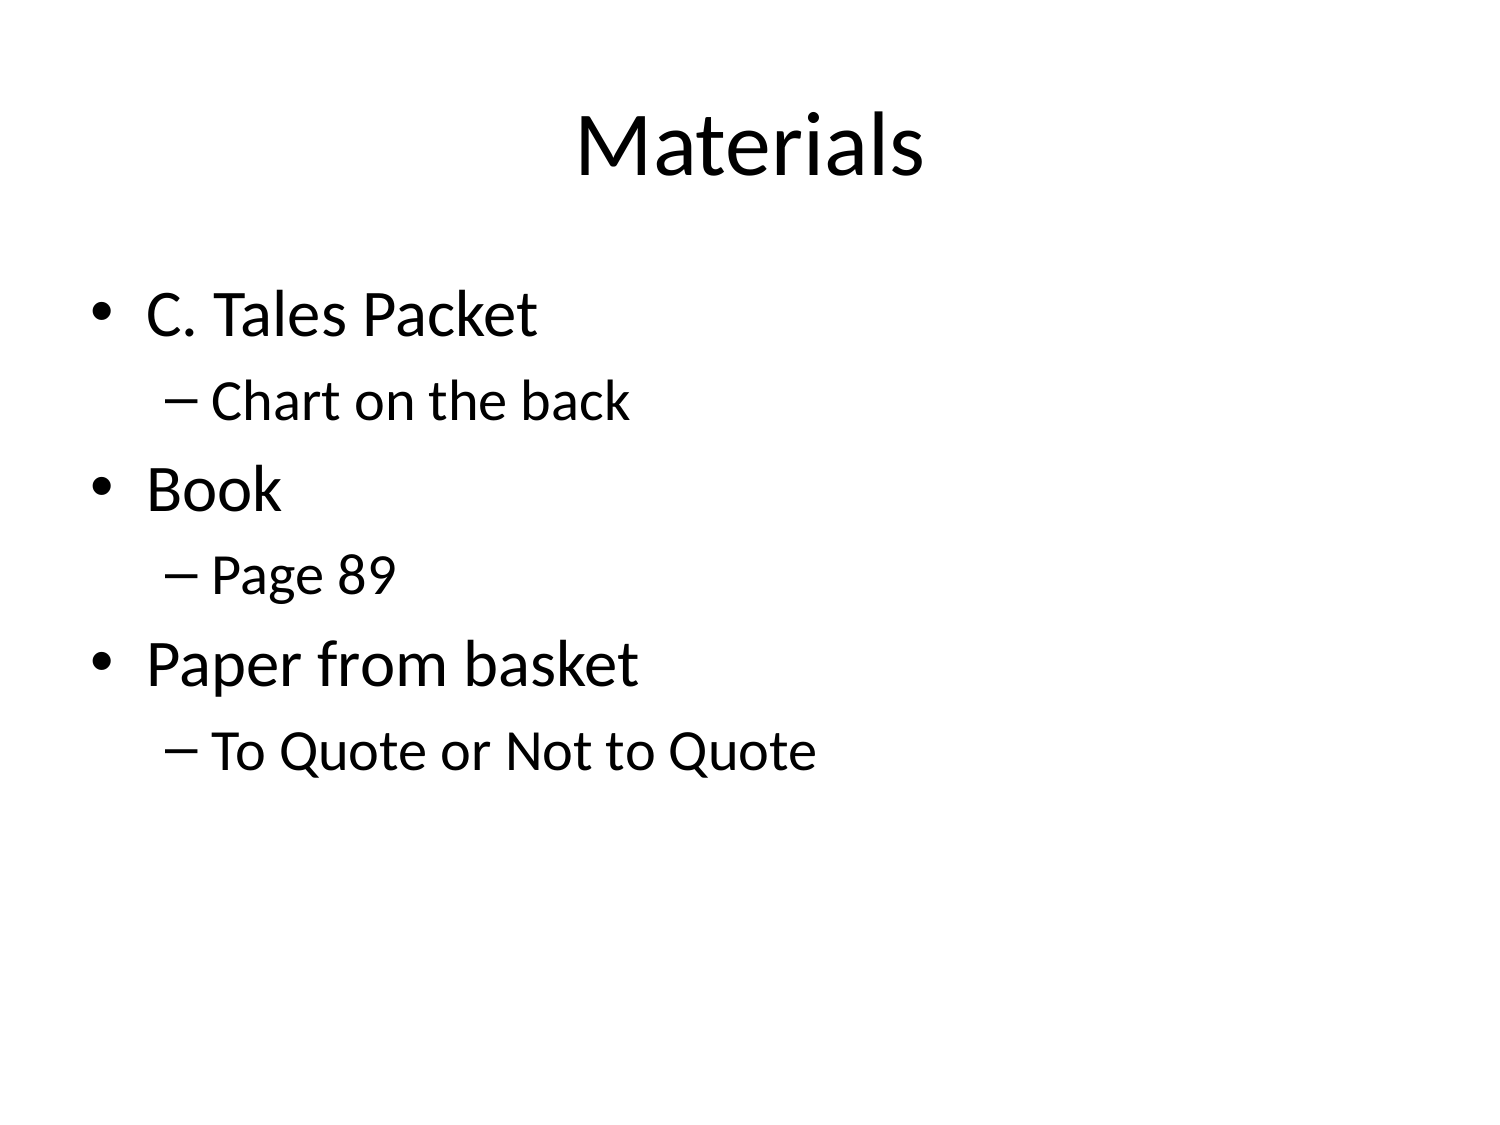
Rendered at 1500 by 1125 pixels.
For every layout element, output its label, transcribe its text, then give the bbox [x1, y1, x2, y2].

list C. Tales Packet Chart on the back Book Page 89 Paper from basket To Quote or Not to Quote [75, 262, 1425, 1005]
title Materials [75, 45, 1425, 233]
